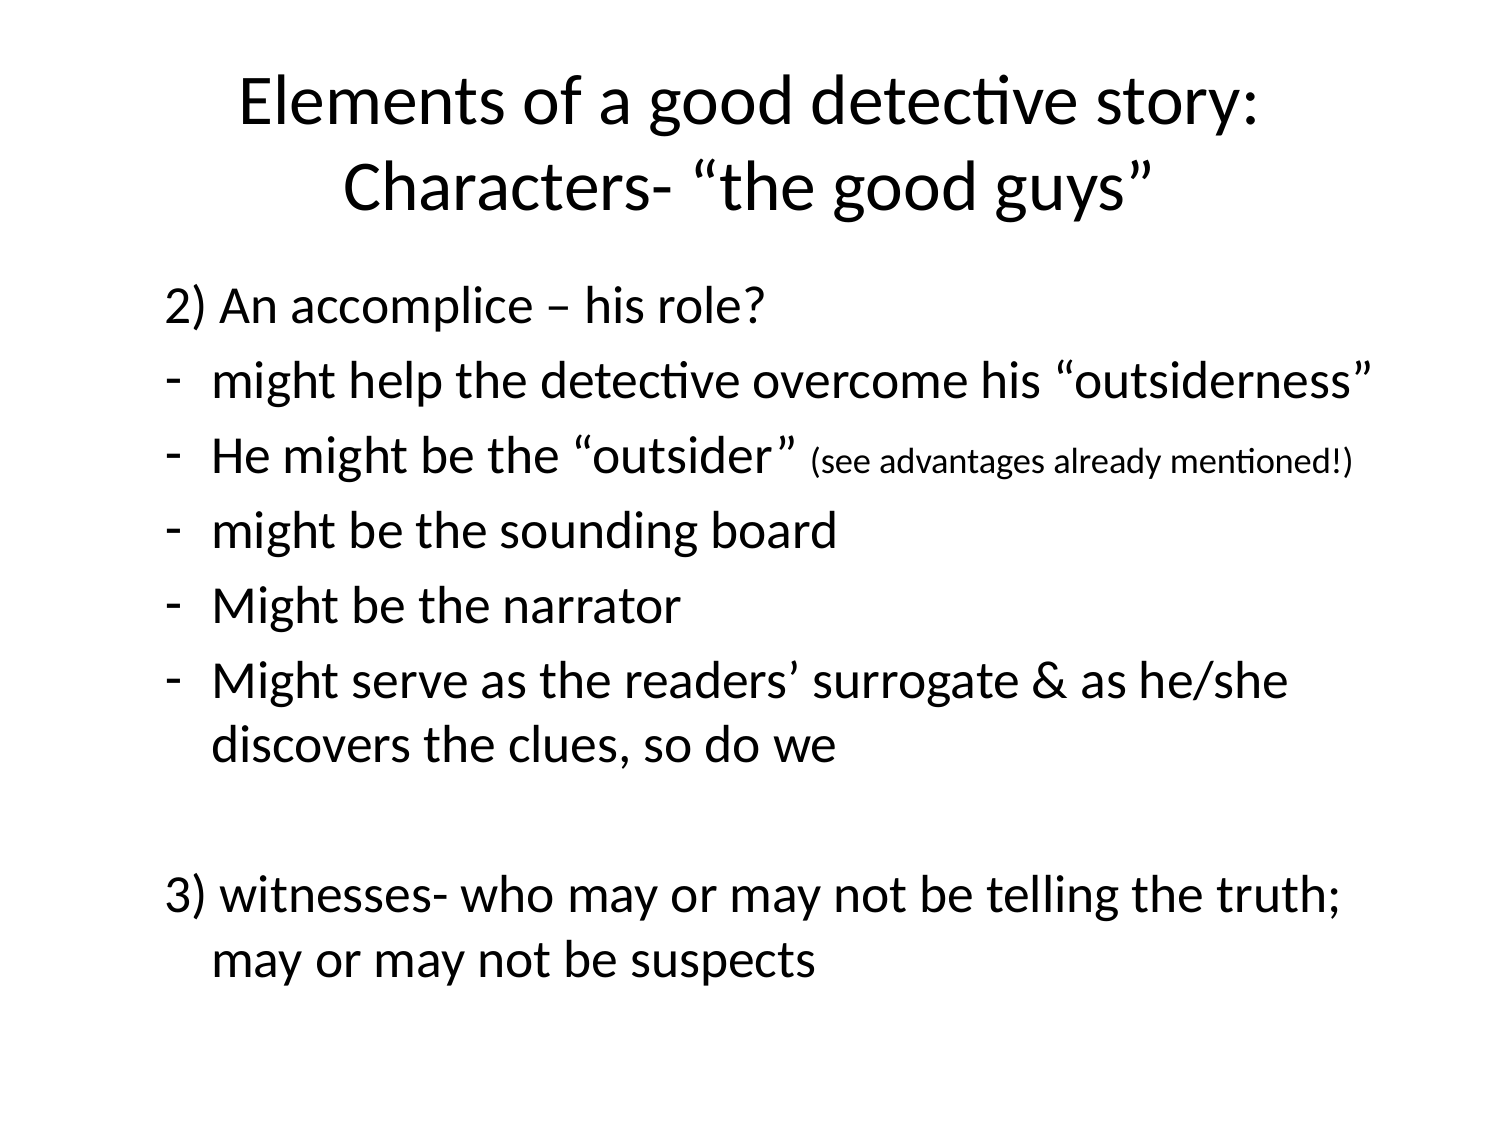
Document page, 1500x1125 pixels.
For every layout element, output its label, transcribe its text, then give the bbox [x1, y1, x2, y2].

title Elements of a good detective story: Characters- “the good guys” [75, 45, 1425, 233]
list 2) An accomplice – his role? might help the detective overcome his “outsiderness” He might be the “outsider” (see advantages already mentioned!) might be the sounding board Might be the narrator Might serve as the readers’ surrogate & as he/she discovers the clues, so do we 3) witnesses- who may or may not be telling the truth; may or may not be suspects [75, 262, 1425, 1005]
